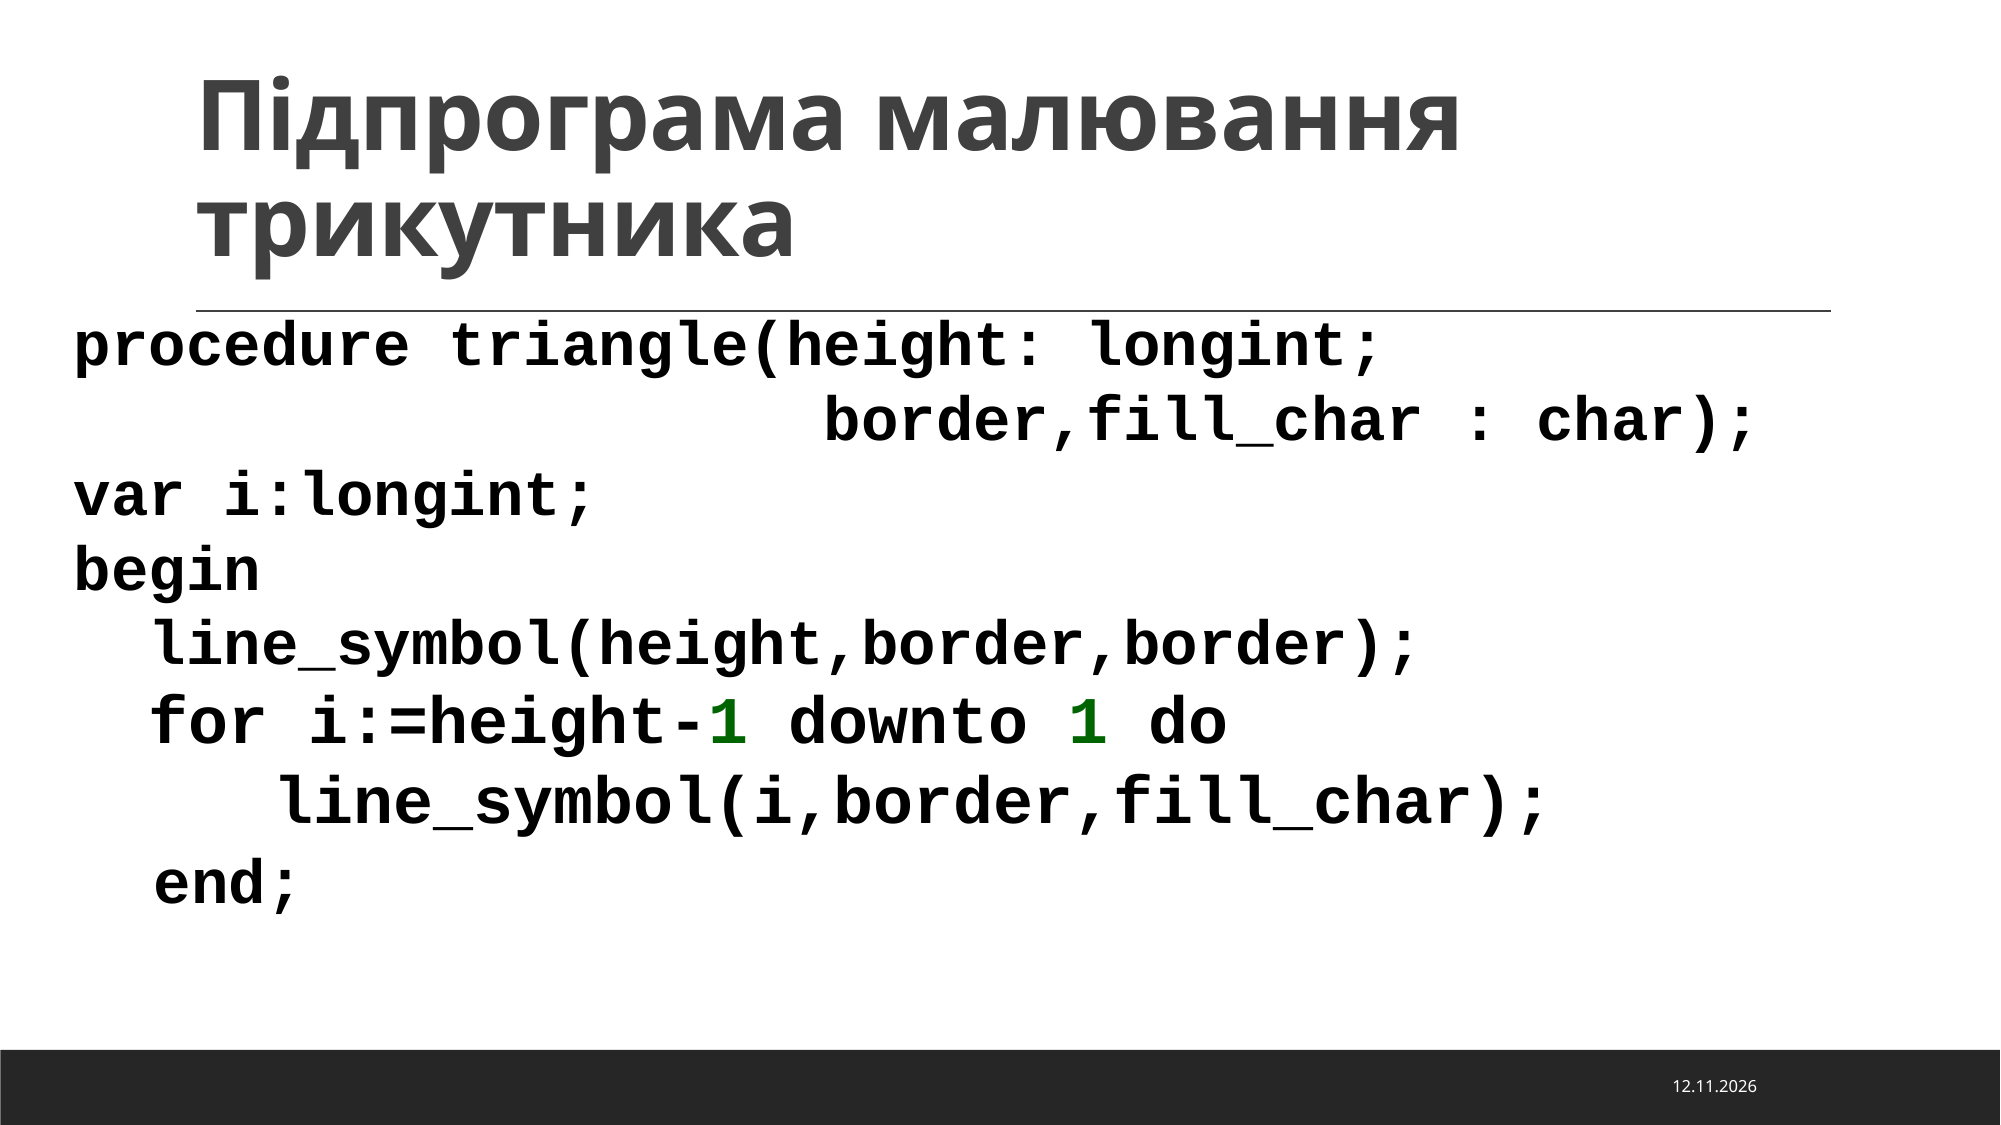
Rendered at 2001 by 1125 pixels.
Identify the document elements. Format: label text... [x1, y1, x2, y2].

text_box procedure triangle(height: longint; border,fill_char : char); var i:longint; begin line_symbol(height,border,border); for i:=height-1 downto 1 do line_symbol(i,border,fill_char); end; [58, 295, 1988, 925]
title Підпрограма малювання трикутника [180, 47, 1830, 285]
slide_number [1348, 1057, 1773, 1118]
